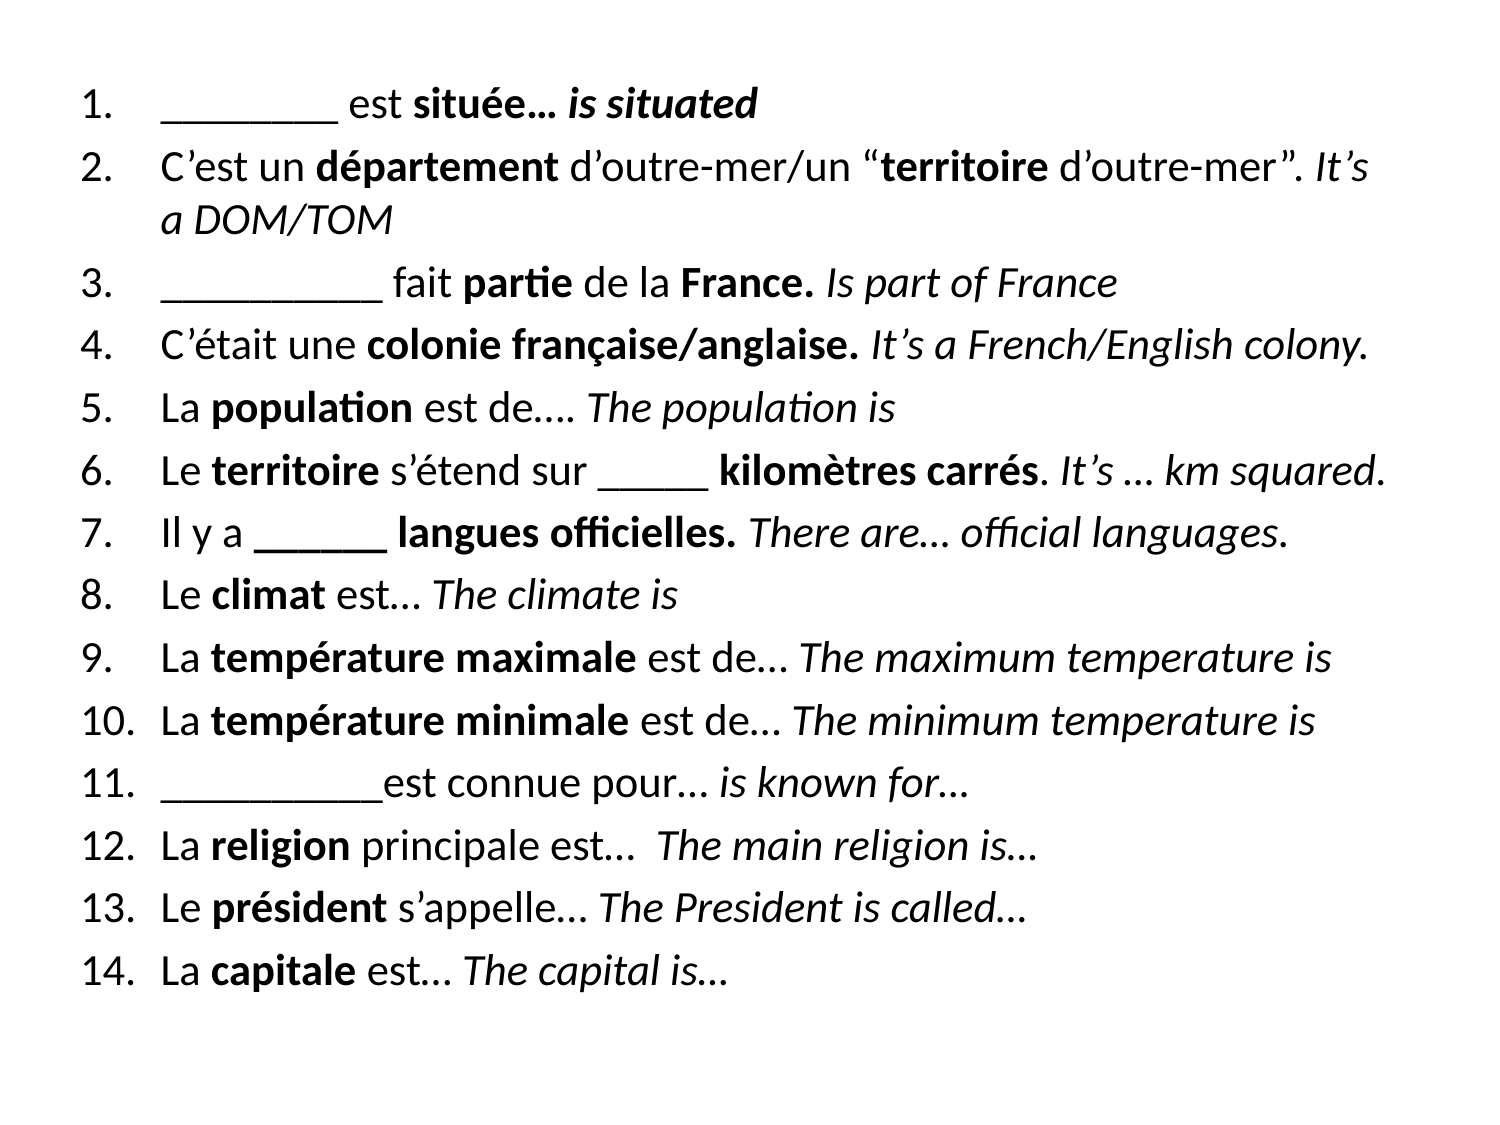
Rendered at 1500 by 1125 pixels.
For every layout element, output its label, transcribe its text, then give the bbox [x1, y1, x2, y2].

list ________ est située… is situated C’est un département d’outre-mer/un “territoire d’outre-mer”. It’s a DOM/TOM __________ fait partie de la France. Is part of France C’était une colonie française/anglaise. It’s a French/English colony. La population est de…. The population is Le territoire s’étend sur _____ kilomètres carrés. It’s … km squared. Il y a ______ langues officielles. There are… official languages. Le climat est… The climate is La température maximale est de… The maximum temperature is La température minimale est de… The minimum temperature is __________est connue pour… is known for… La religion principale est… The main religion is… Le président s’appelle… The President is called… La capitale est… The capital is… [64, 66, 1415, 1094]
